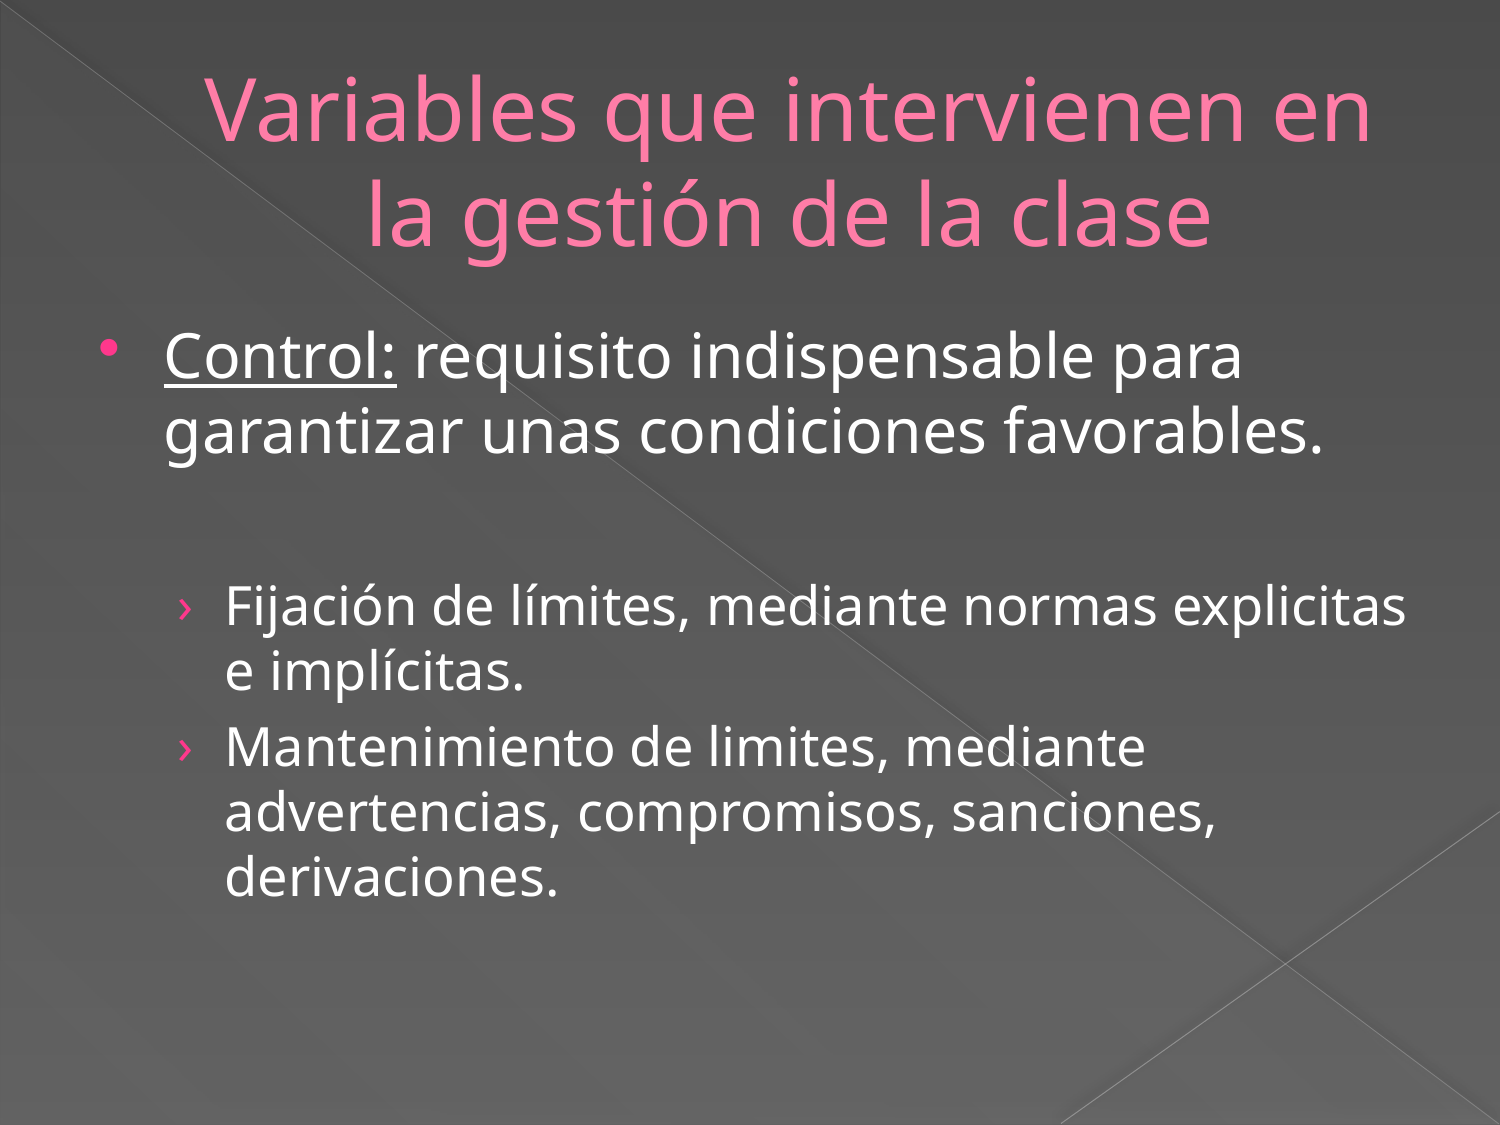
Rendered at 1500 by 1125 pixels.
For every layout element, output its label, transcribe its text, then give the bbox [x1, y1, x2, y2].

title Variables que intervienen en la gestión de la clase [75, 43, 1425, 274]
list Control: requisito indispensable para garantizar unas condiciones favorables. Fijación de límites, mediante normas explicitas e implícitas. Mantenimiento de limites, mediante advertencias, compromisos, sanciones, derivaciones. [74, 308, 1426, 1060]
